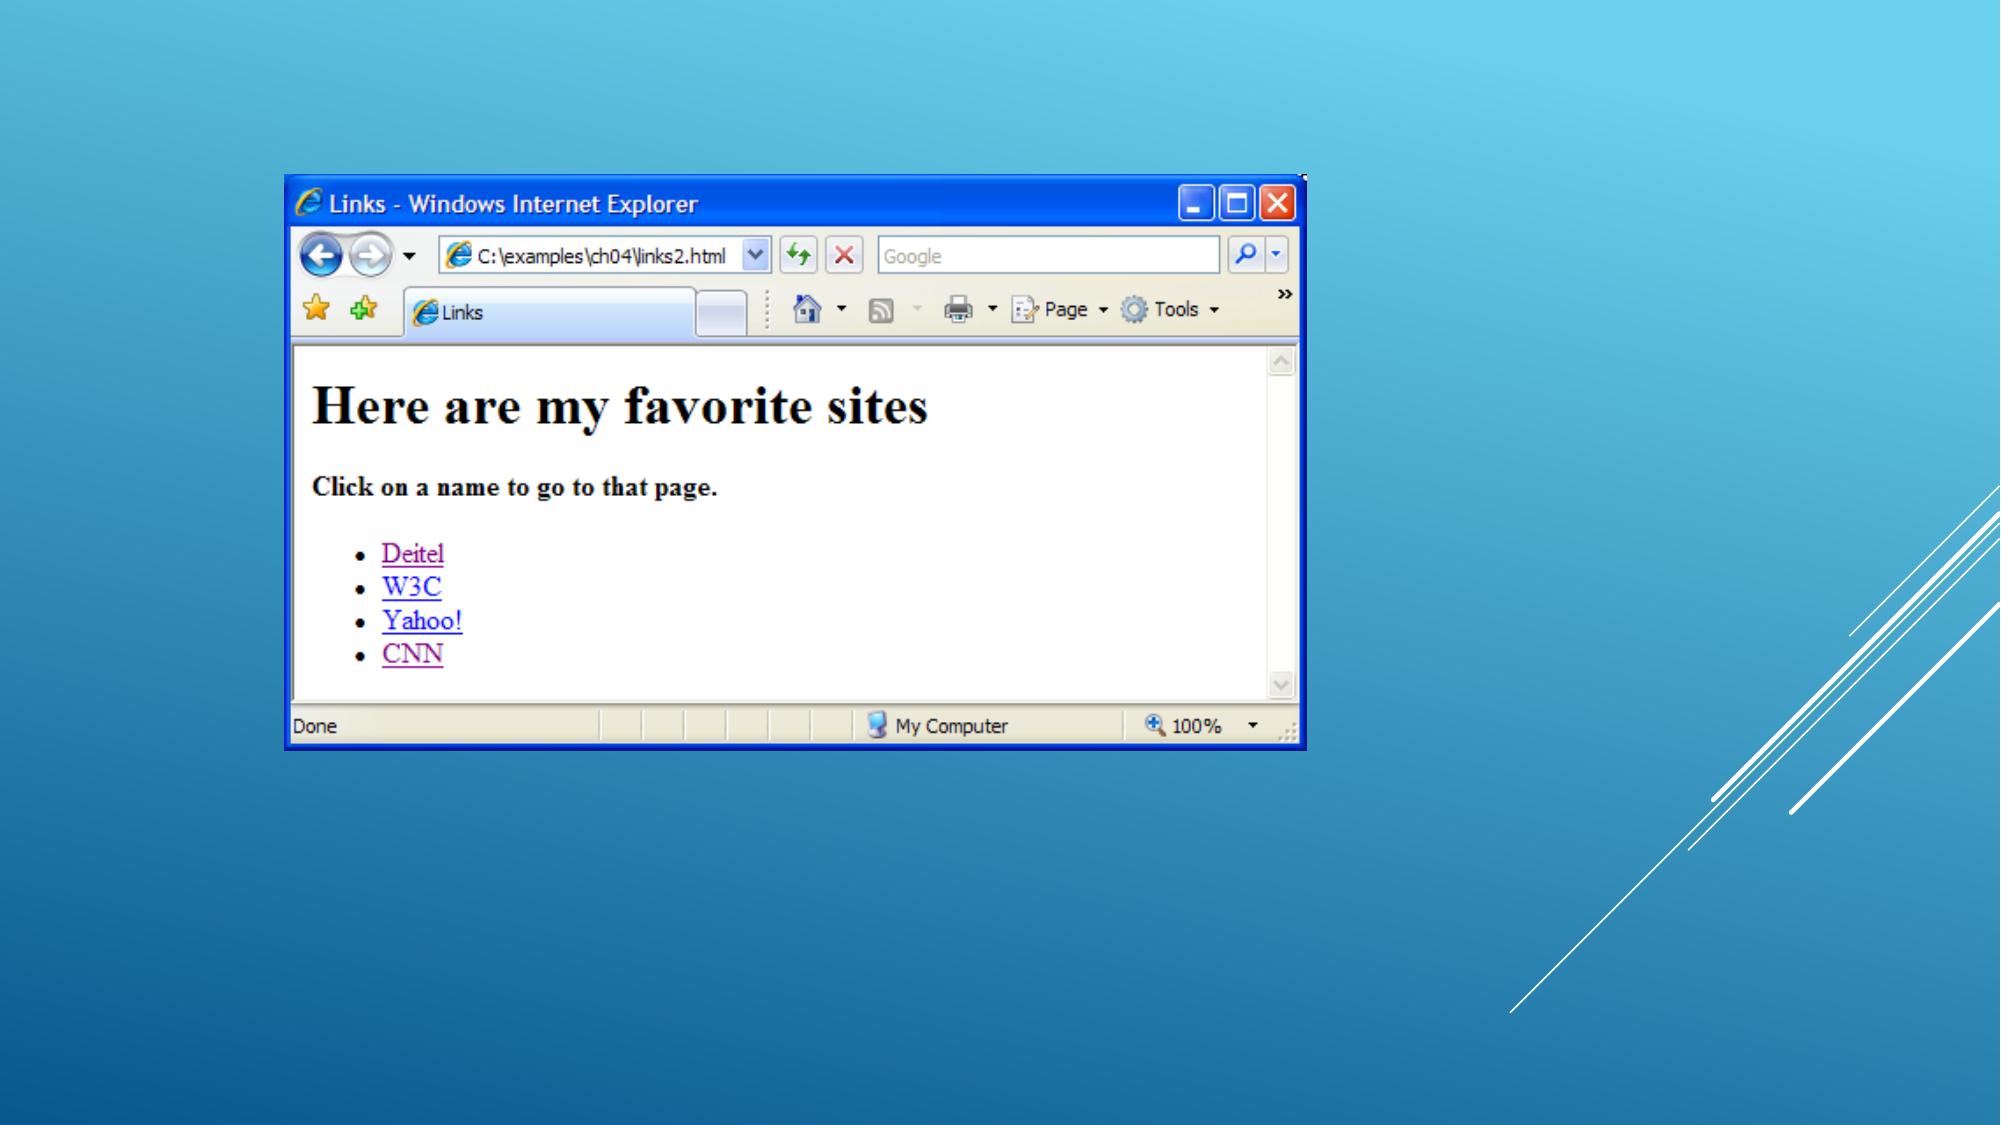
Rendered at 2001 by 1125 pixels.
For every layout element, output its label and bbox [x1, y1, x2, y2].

picture [284, 174, 1307, 751]
